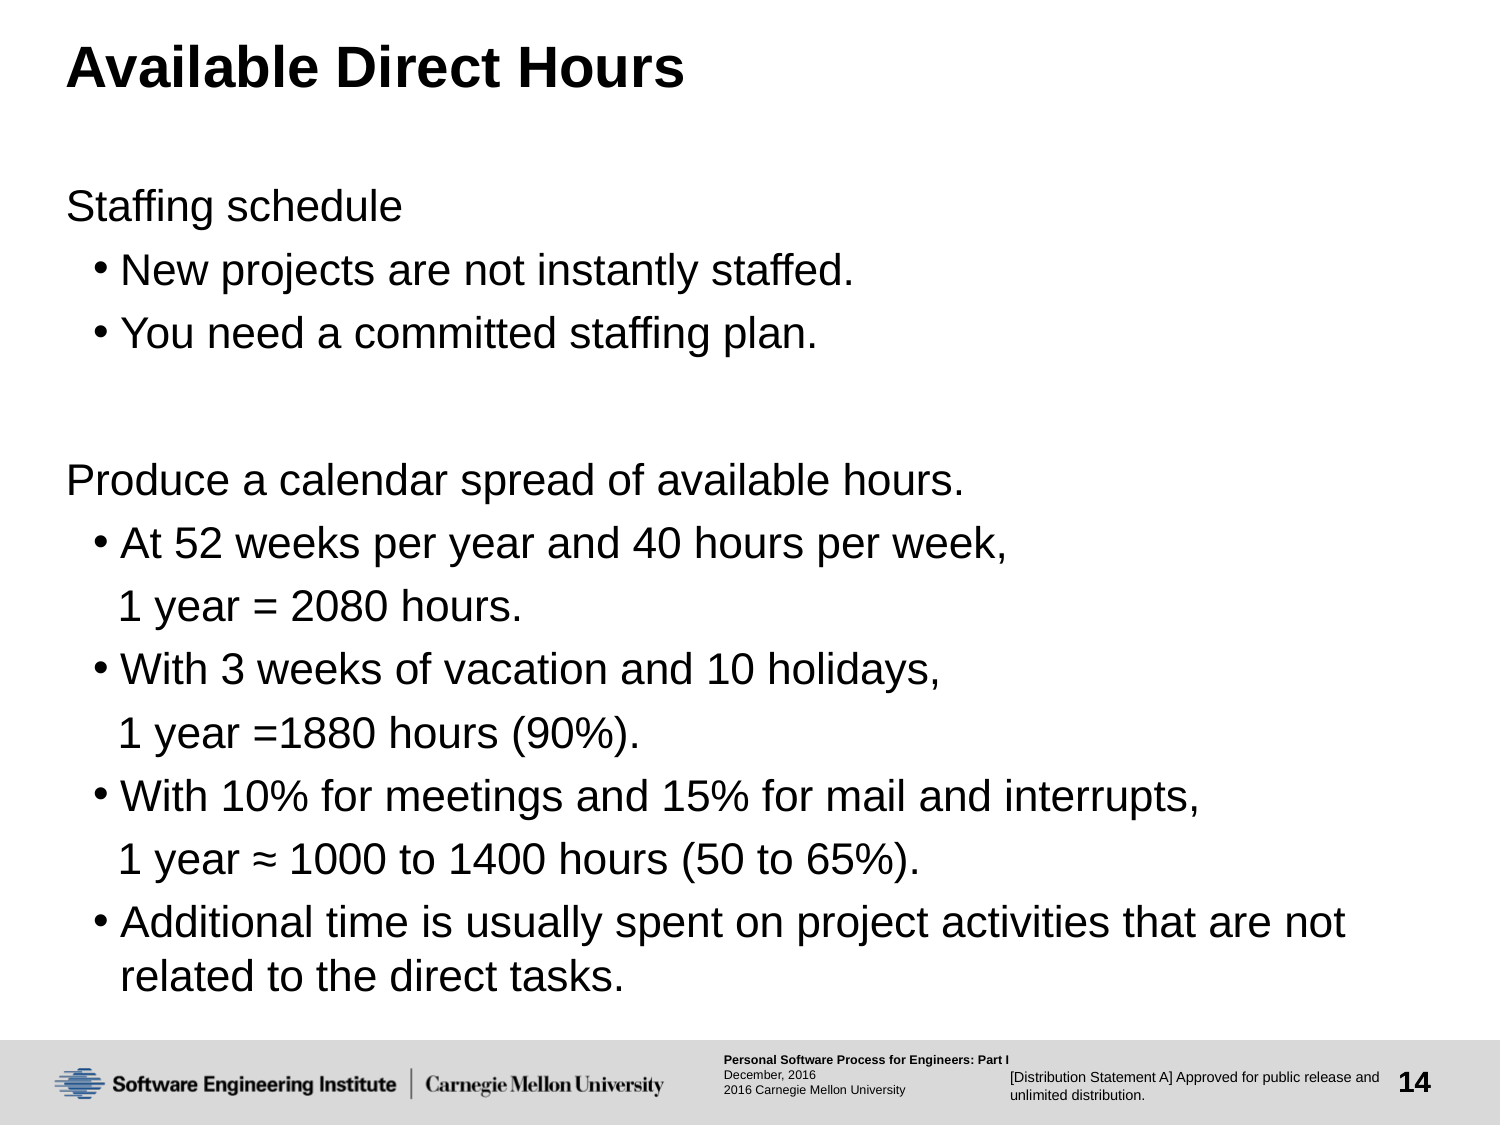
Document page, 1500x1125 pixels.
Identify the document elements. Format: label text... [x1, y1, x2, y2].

picture [46, 1061, 673, 1104]
title Available Direct Hours [65, 37, 1313, 148]
list Staffing schedule New projects are not instantly staffed. You need a committed staffing plan. Produce a calendar spread of available hours. At 52 weeks per year and 40 hours per week, 1 year = 2080 hours. With 3 weeks of vacation and 10 holidays, 1 year =1880 hours (90%). With 10% for meetings and 15% for mail and interrupts, 1 year ≈ 1000 to 1400 hours (50 to 65%). Additional time is usually spent on project activities that are not related to the direct tasks. [65, 177, 1431, 1000]
